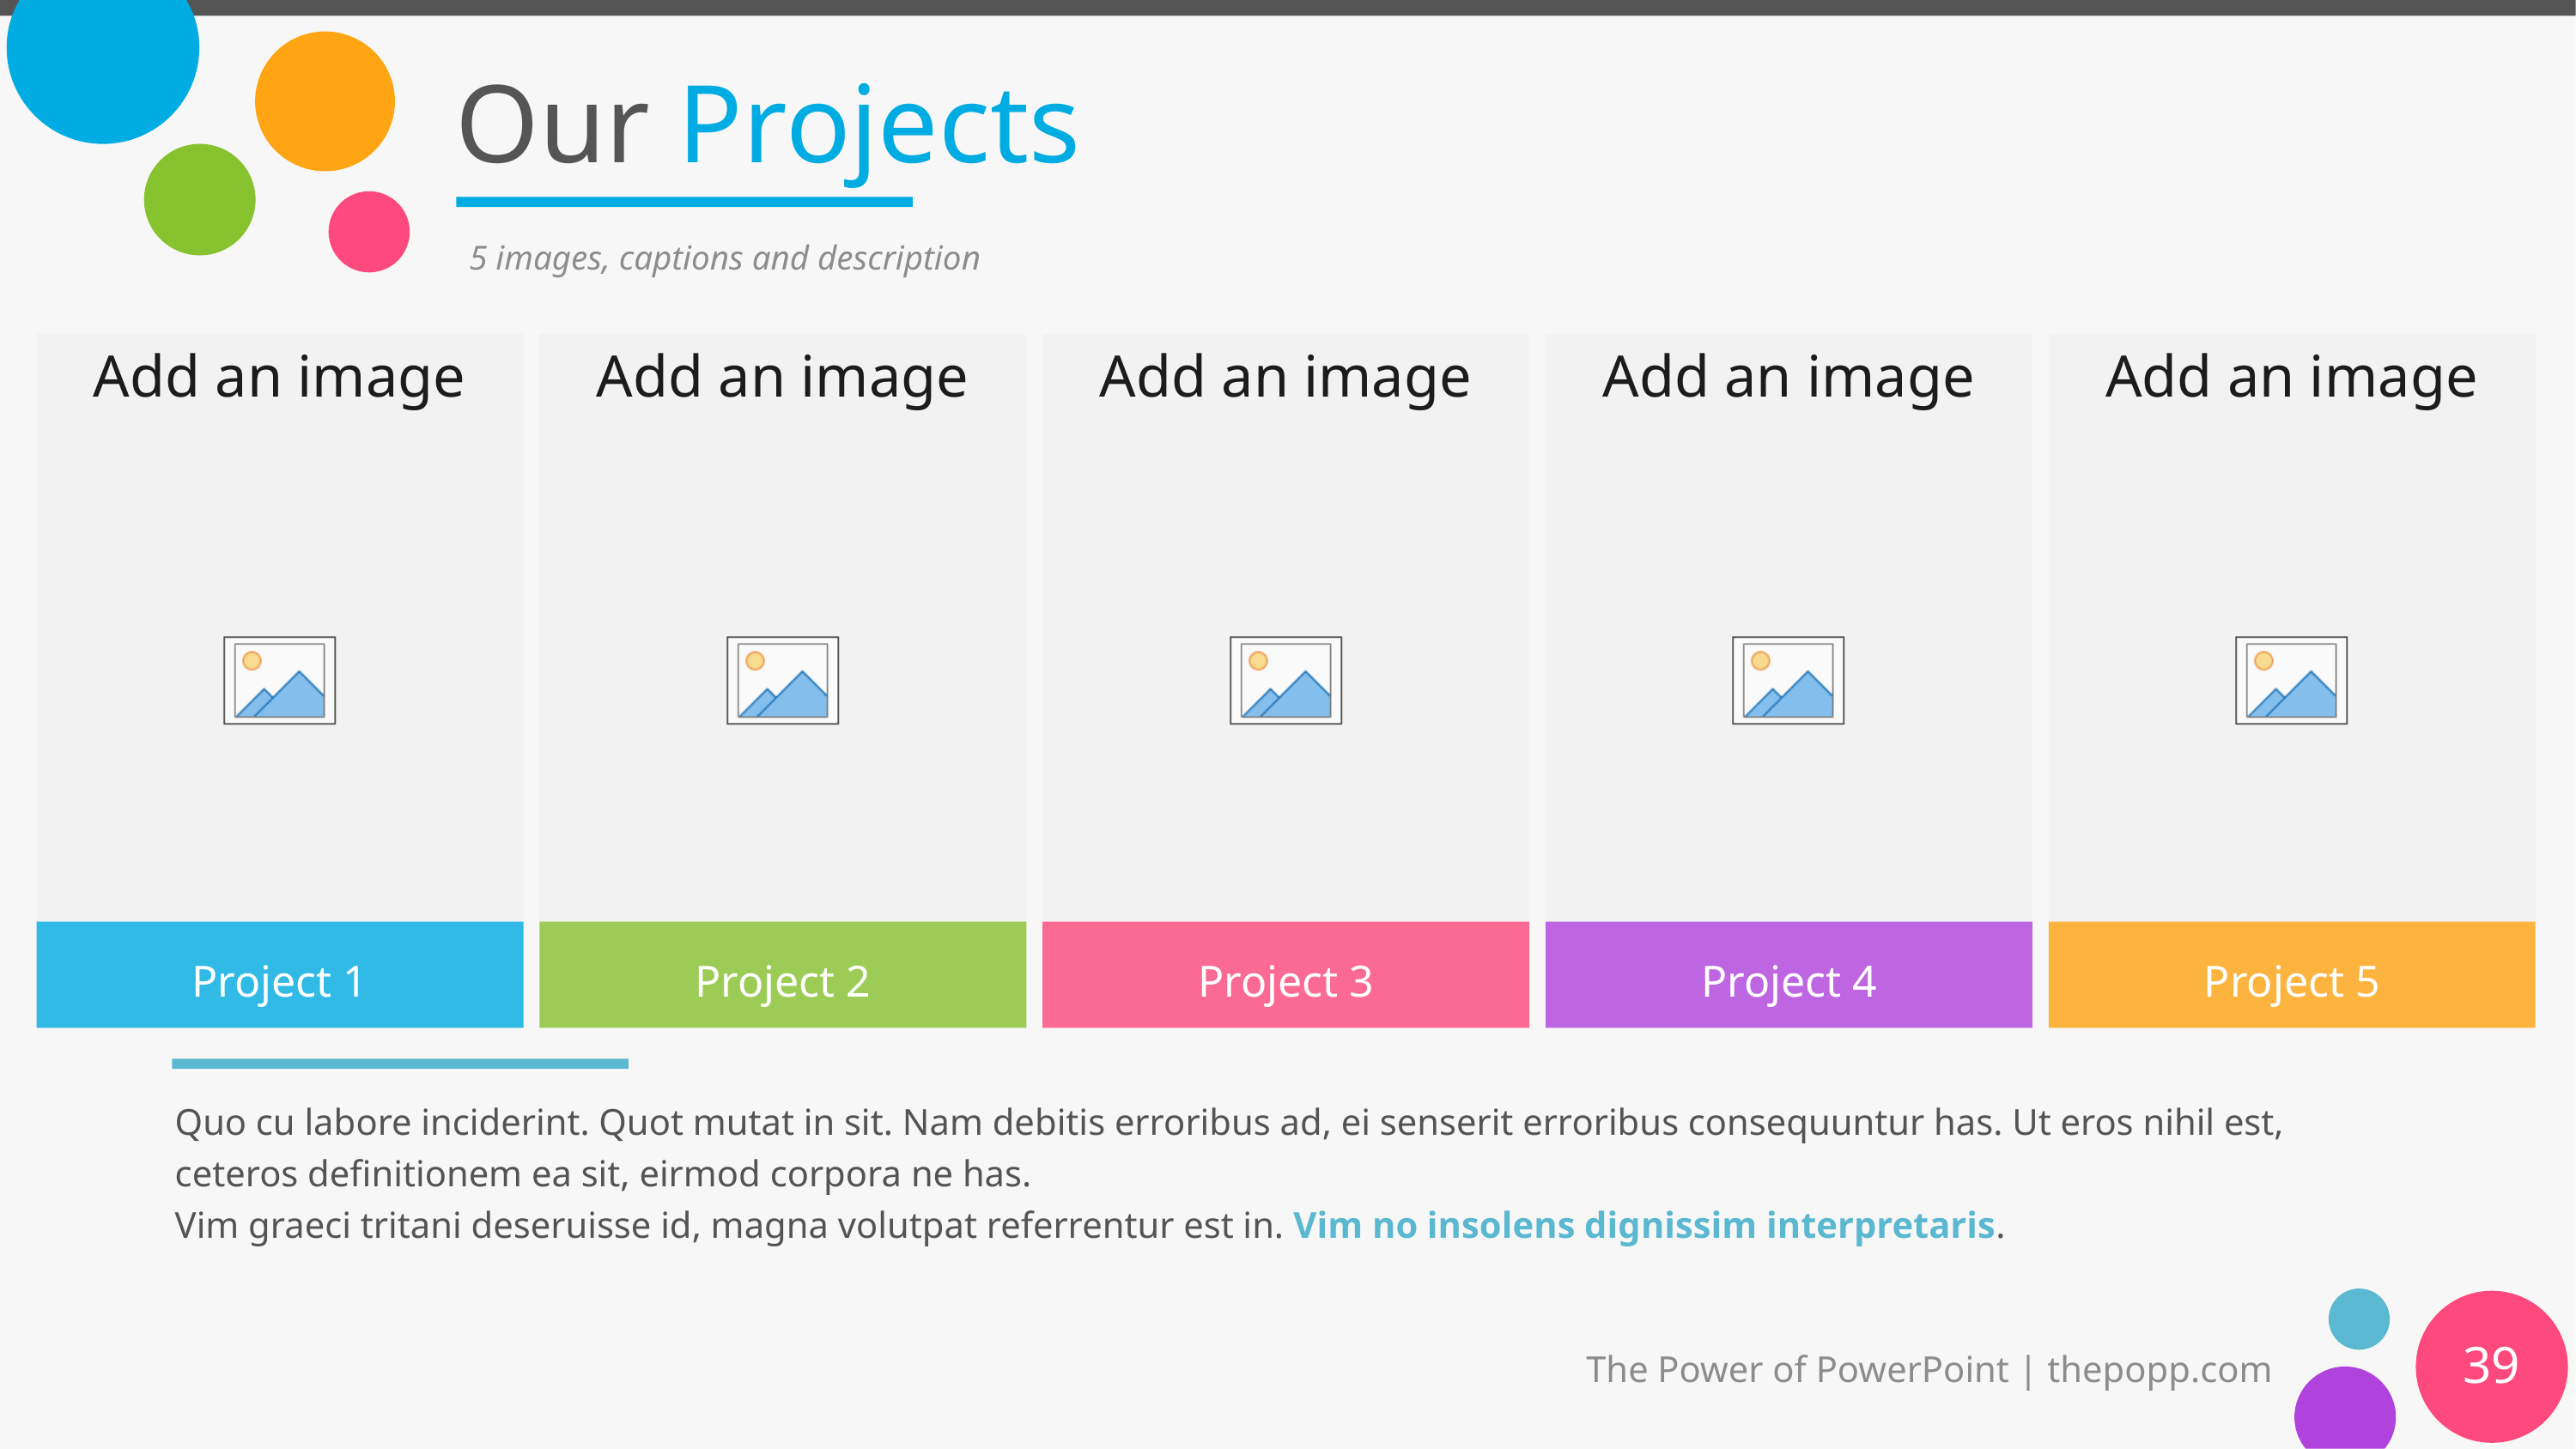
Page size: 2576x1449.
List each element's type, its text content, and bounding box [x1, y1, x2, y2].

picture [1042, 333, 1530, 1028]
list 5 images, captions and description [446, 217, 2465, 288]
footer The Power of PowerPoint | thepopp.com [1479, 1332, 2296, 1410]
list Quo cu labore inciderint. Quot mutat in sit. Nam debitis erroribus ad, ei senserit erroribus consequuntur has. Ut eros nihil est, ceteros definitionem ea sit, eirmod corpora ne has. Vim graeci tritani deseruisse id, magna volutpat referrentur est in. Vim no insolens dignissim interpretaris. [151, 1079, 2434, 1295]
title Our Projects [433, 34, 2454, 204]
picture [539, 333, 1027, 1028]
picture [1545, 333, 2033, 1028]
picture [36, 333, 524, 1028]
slide_number 39 [2415, 1328, 2568, 1406]
picture [2048, 333, 2537, 1028]
